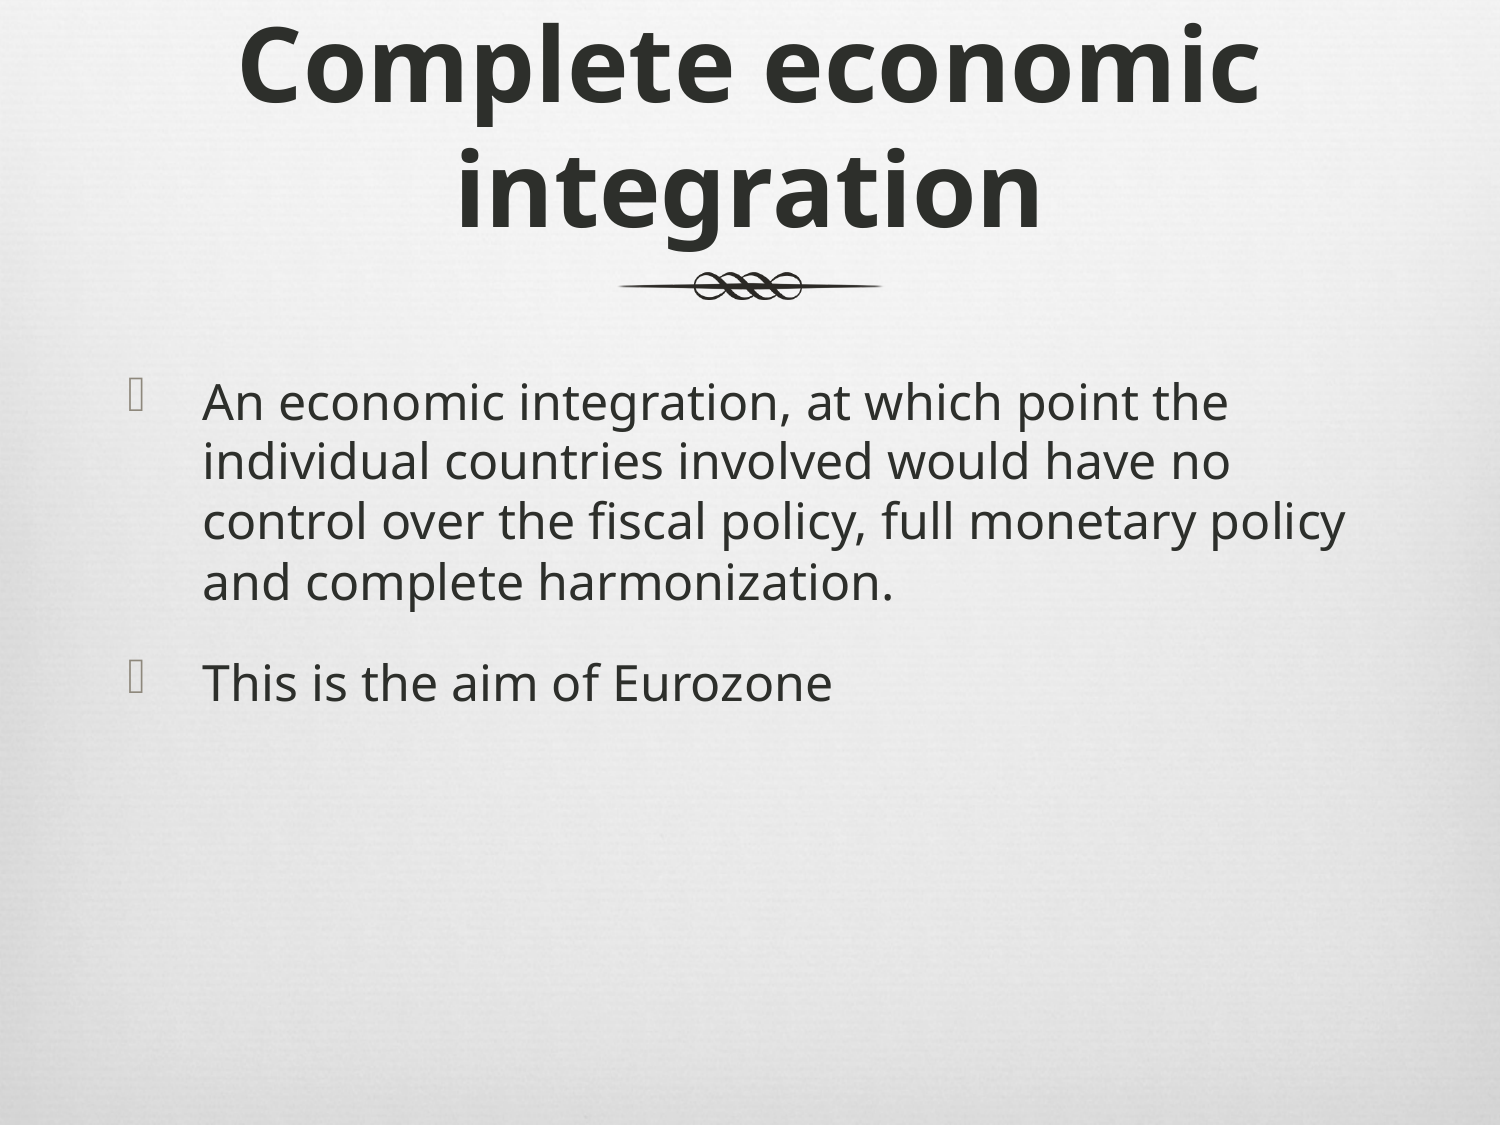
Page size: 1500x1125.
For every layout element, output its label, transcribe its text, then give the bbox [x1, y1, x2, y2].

picture [615, 272, 885, 300]
title Complete economic integration [112, 11, 1388, 236]
list An economic integration, at which point the individual countries involved would have no control over the fiscal policy, full monetary policy and complete harmonization. This is the aim of Eurozone [112, 362, 1388, 963]
